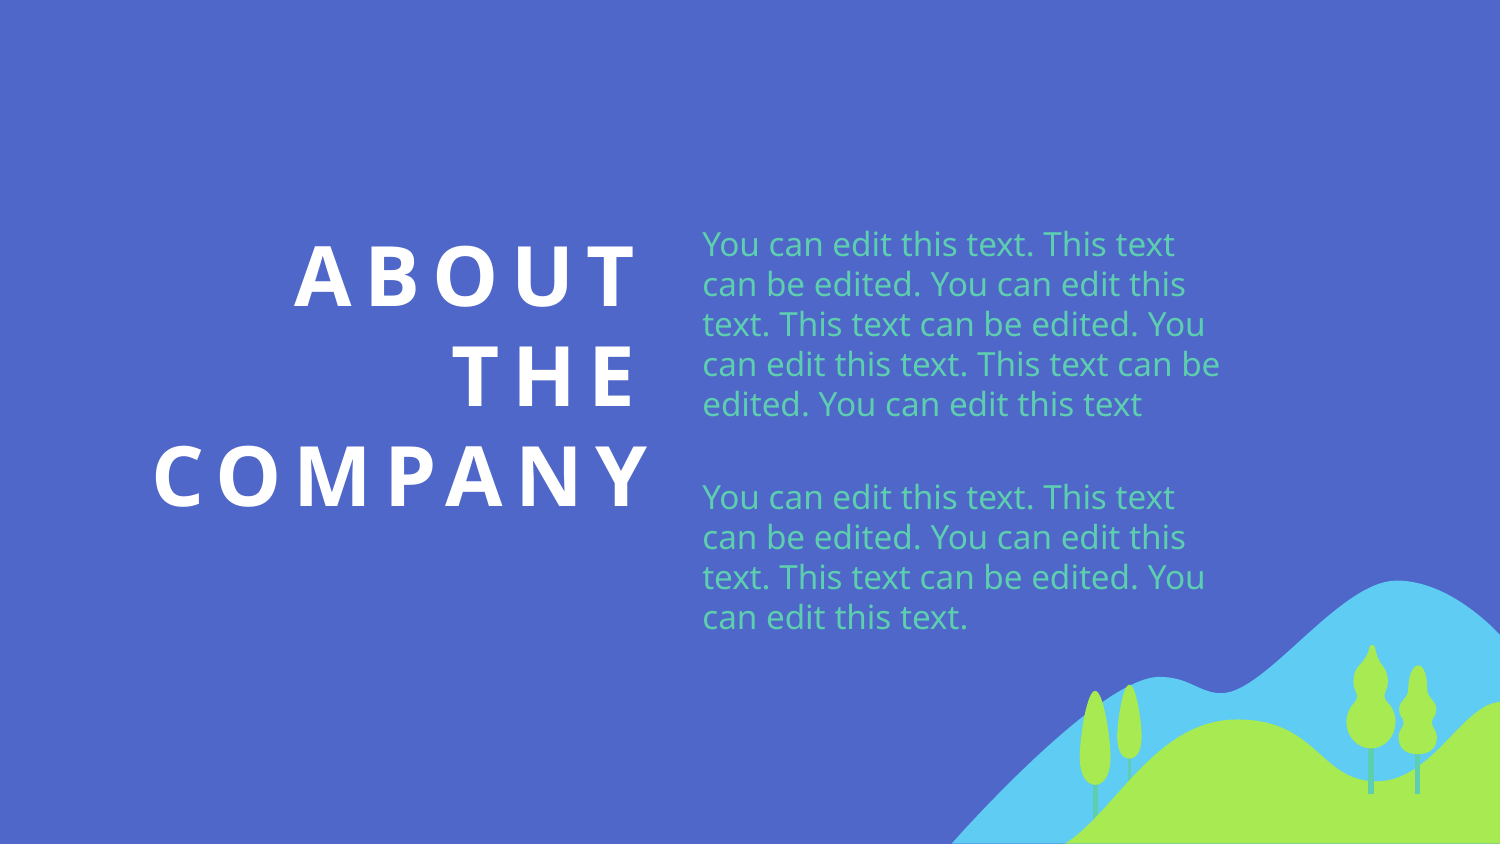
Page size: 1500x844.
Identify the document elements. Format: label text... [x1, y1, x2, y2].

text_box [951, 580, 1500, 844]
list You can edit this text. This text can be edited. You can edit this text. This text can be edited. You can edit this text. This text can be edited. You can edit this text You can edit this text. This text can be edited. You can edit this text. This text can be edited. You can edit this text. [687, 216, 1238, 647]
list ABOUT THE COMPANY [62, 216, 663, 542]
